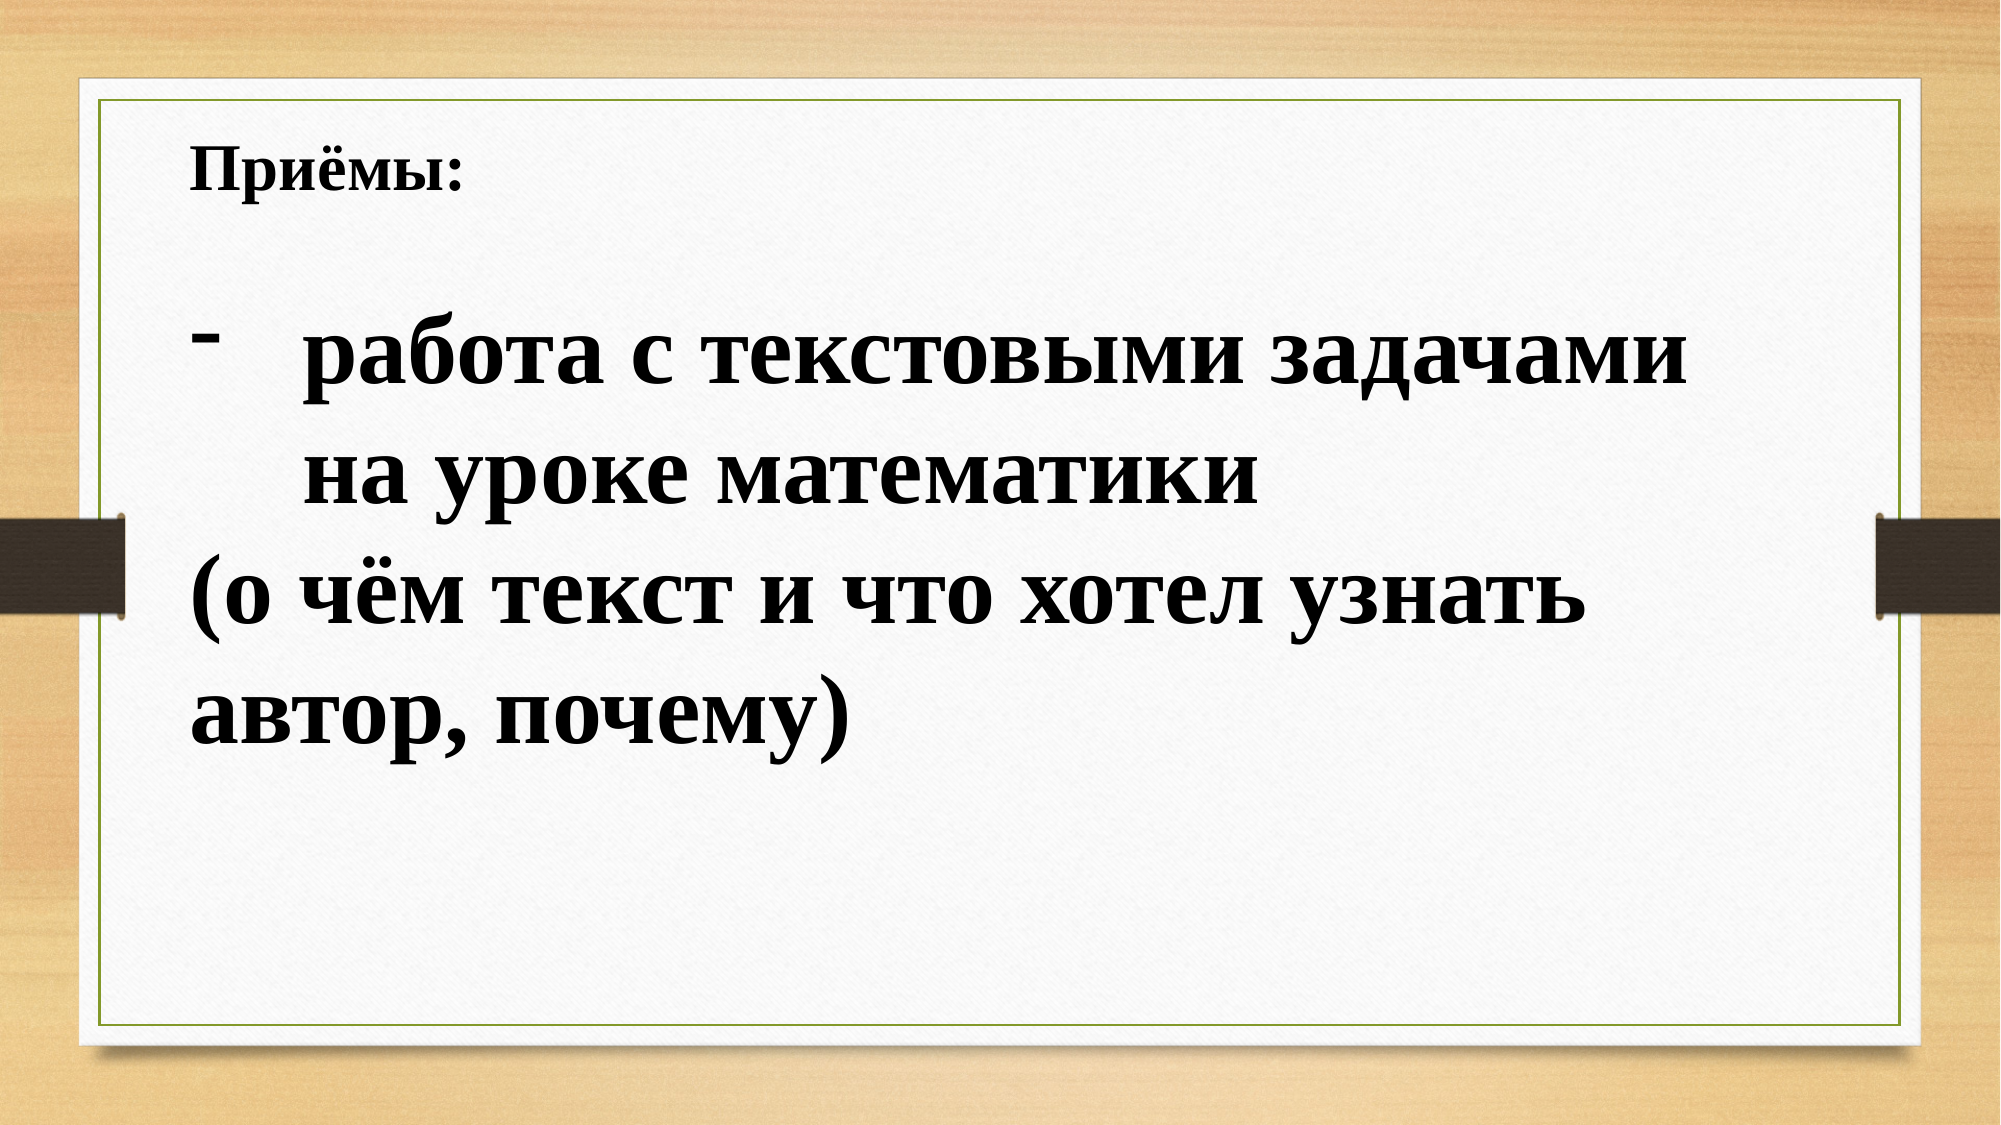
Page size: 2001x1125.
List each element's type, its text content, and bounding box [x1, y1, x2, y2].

text_box Приёмы: работа с текстовыми задачами на уроке математики (о чём текст и что хотел узнать автор, почему) [175, 116, 1802, 771]
picture [0, 0, 2001, 1125]
